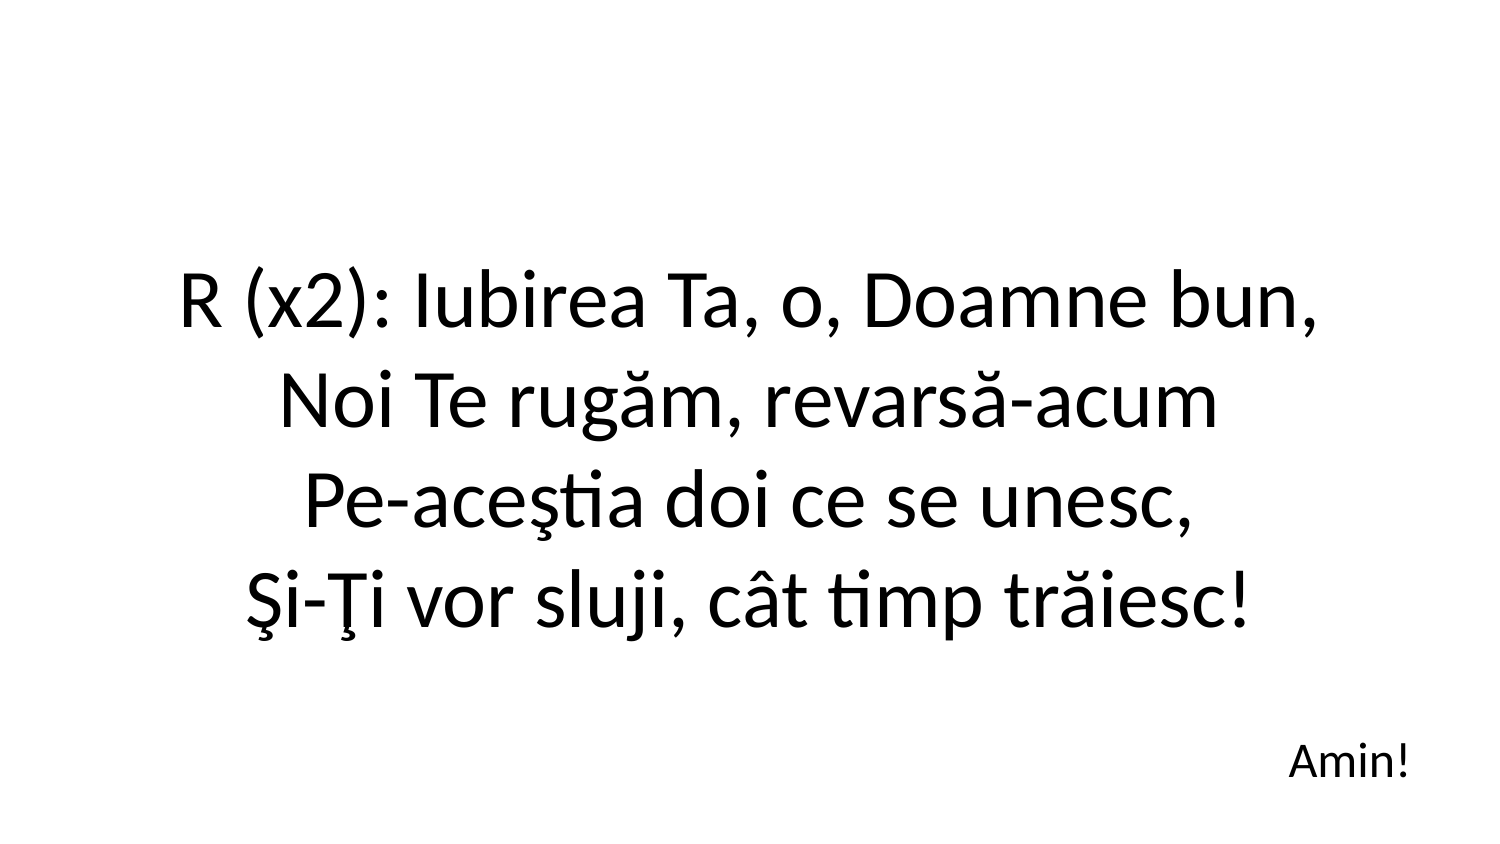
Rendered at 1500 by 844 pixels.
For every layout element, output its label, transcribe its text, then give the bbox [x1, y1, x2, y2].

text_box Amin! [1273, 674, 1427, 795]
text_box R (x2): Iubirea Ta, o, Doamne bun, Noi Te rugăm, revarsă-acum Pe-aceştia doi ce se unesc, Şi-Ţi vor sluji, cât timp trăiesc! [163, 192, 1337, 652]
